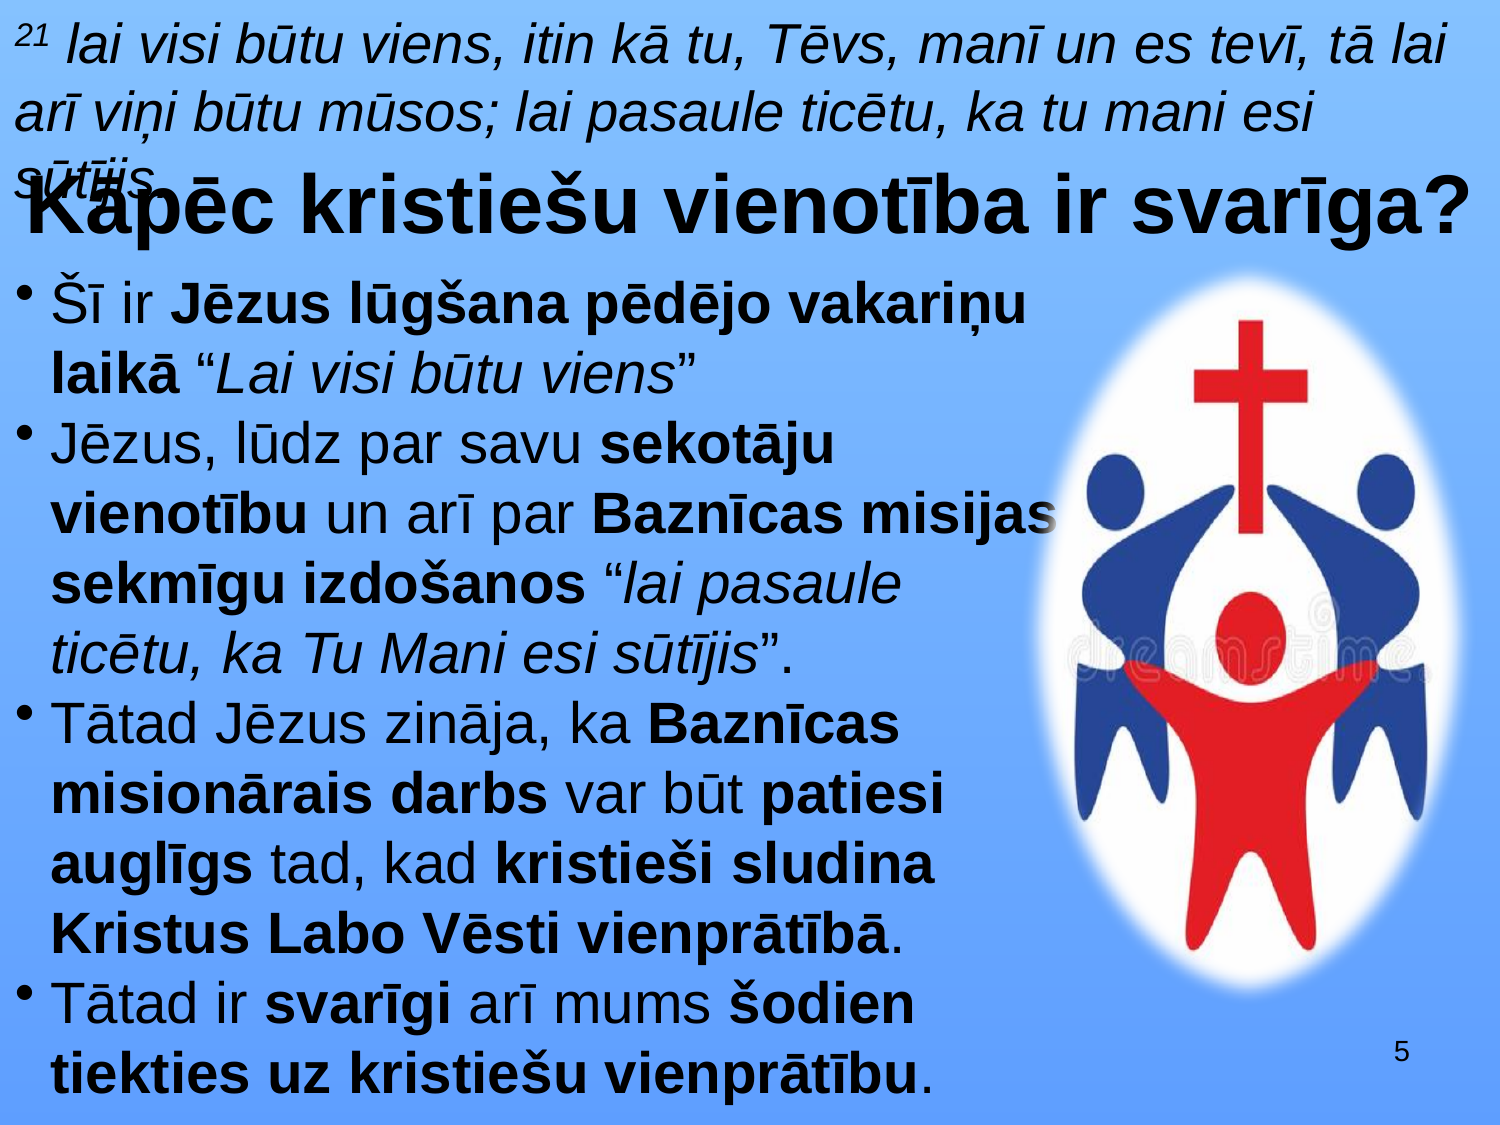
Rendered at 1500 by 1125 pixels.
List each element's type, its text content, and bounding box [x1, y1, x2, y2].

text_box Šī ir Jēzus lūgšana pēdējo vakariņu laikā “Lai visi būtu viens” Jēzus, lūdz par savu sekotāju vienotību un arī par Baznīcas misijas sekmīgu izdošanos “lai pasaule ticētu, ka Tu Mani esi sūtījis”. Tātad Jēzus zināja, ka Baznīcas misionārais darbs var būt patiesi auglīgs tad, kad kristieši sludina Kristus Labo Vēsti vienprātībā. Tātad ir svarīgi arī mums šodien tiekties uz kristiešu vienprātību. [0, 257, 1090, 1113]
slide_number 5 [1074, 1024, 1426, 1103]
picture [1019, 257, 1477, 1008]
text_box 21 lai visi būtu viens, itin kā tu, Tēvs, manī un es tevī, tā lai arī viņi būtu mūsos; lai pasaule ticētu, ka tu mani esi sūtījis. [0, 0, 1500, 218]
title Kāpēc kristiešu vienotība ir svarīga? [0, 218, 1500, 270]
